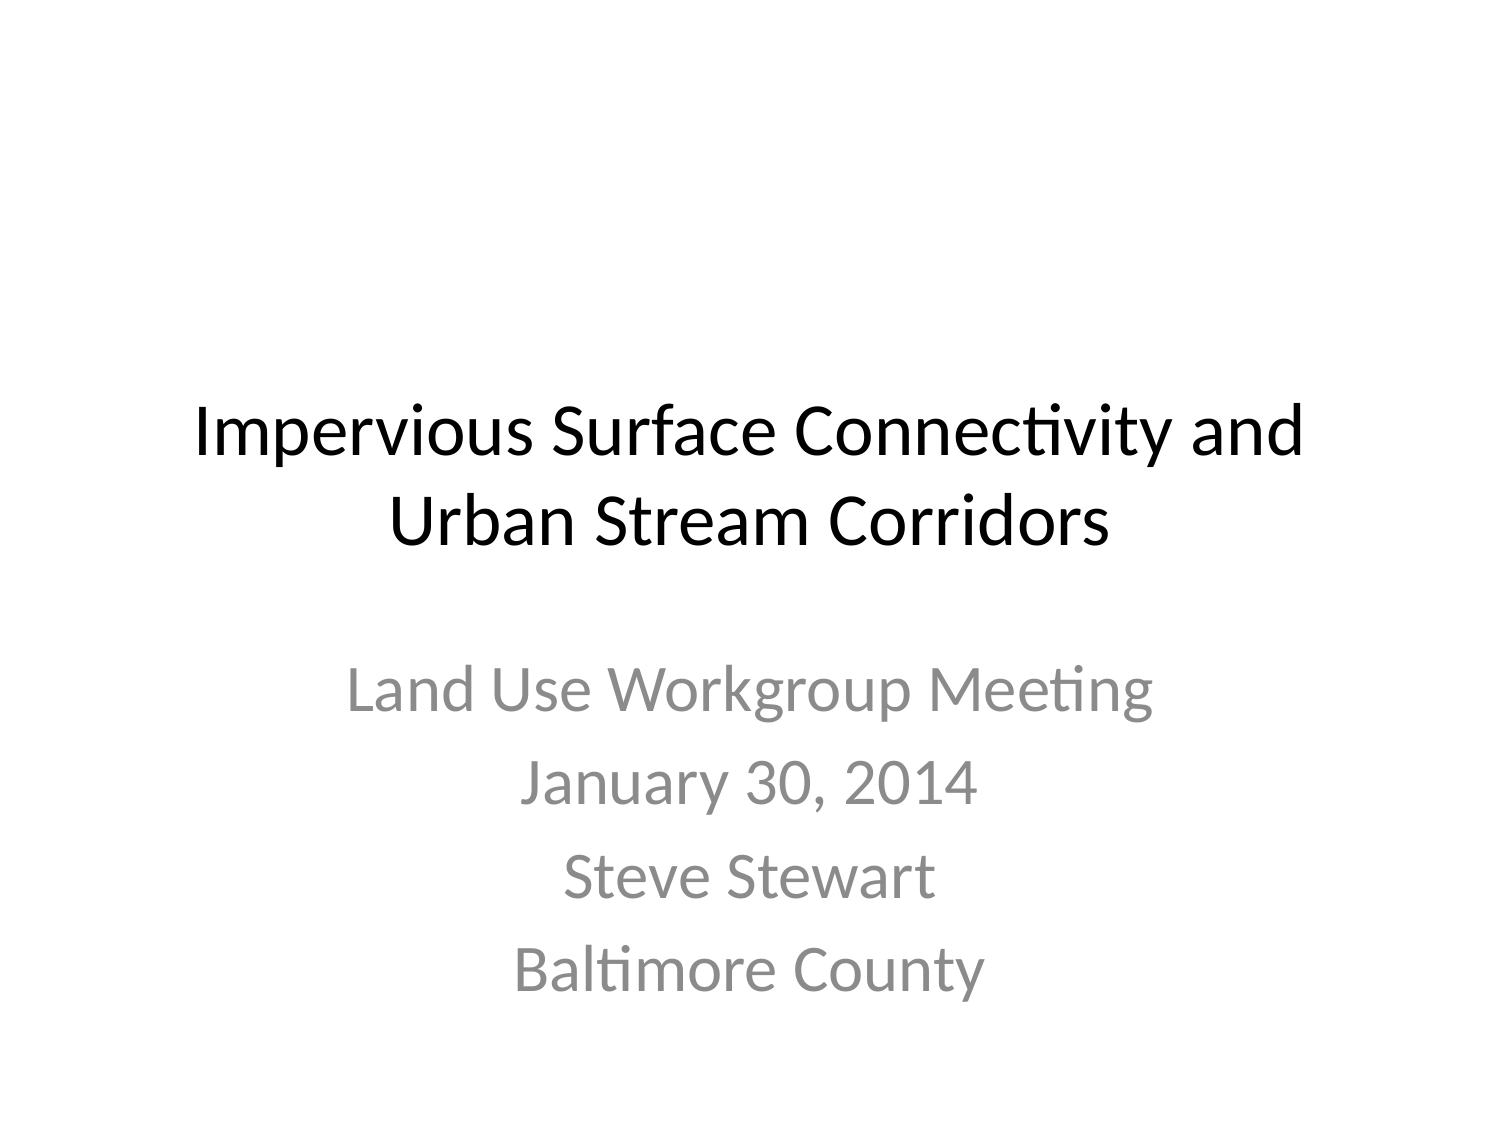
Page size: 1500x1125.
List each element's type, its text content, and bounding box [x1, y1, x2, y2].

subtitle Land Use Workgroup Meeting January 30, 2014 Steve Stewart Baltimore County [225, 637, 1275, 1063]
title Impervious Surface Connectivity and Urban Stream Corridors [112, 349, 1388, 591]
